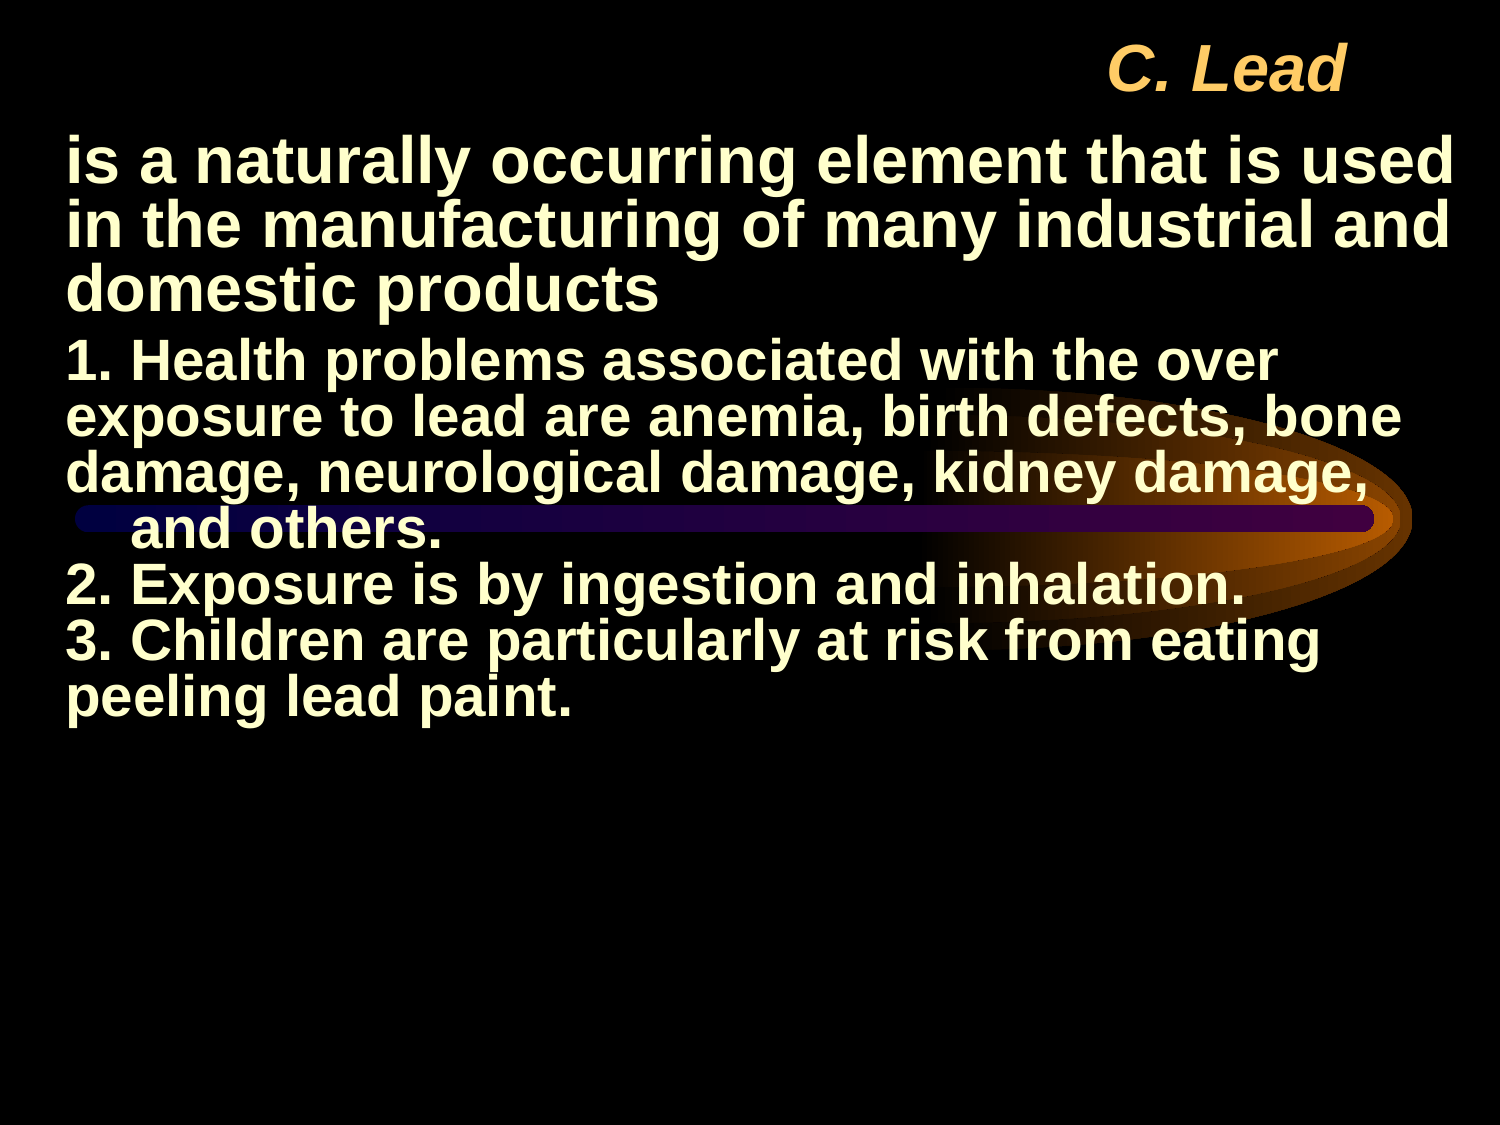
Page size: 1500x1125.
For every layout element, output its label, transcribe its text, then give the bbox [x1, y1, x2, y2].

title C. Lead [87, 12, 1363, 113]
subtitle is a naturally occurring element that is used in the manufacturing of many industrial and domestic products 1. Health problems associated with the over exposure to lead are anemia, birth defects, bone damage, neurological damage, kidney damage, and others. 2. Exposure is by ingestion and inhalation. 3. Children are particularly at risk from eating peeling lead paint. [49, 124, 1500, 1055]
